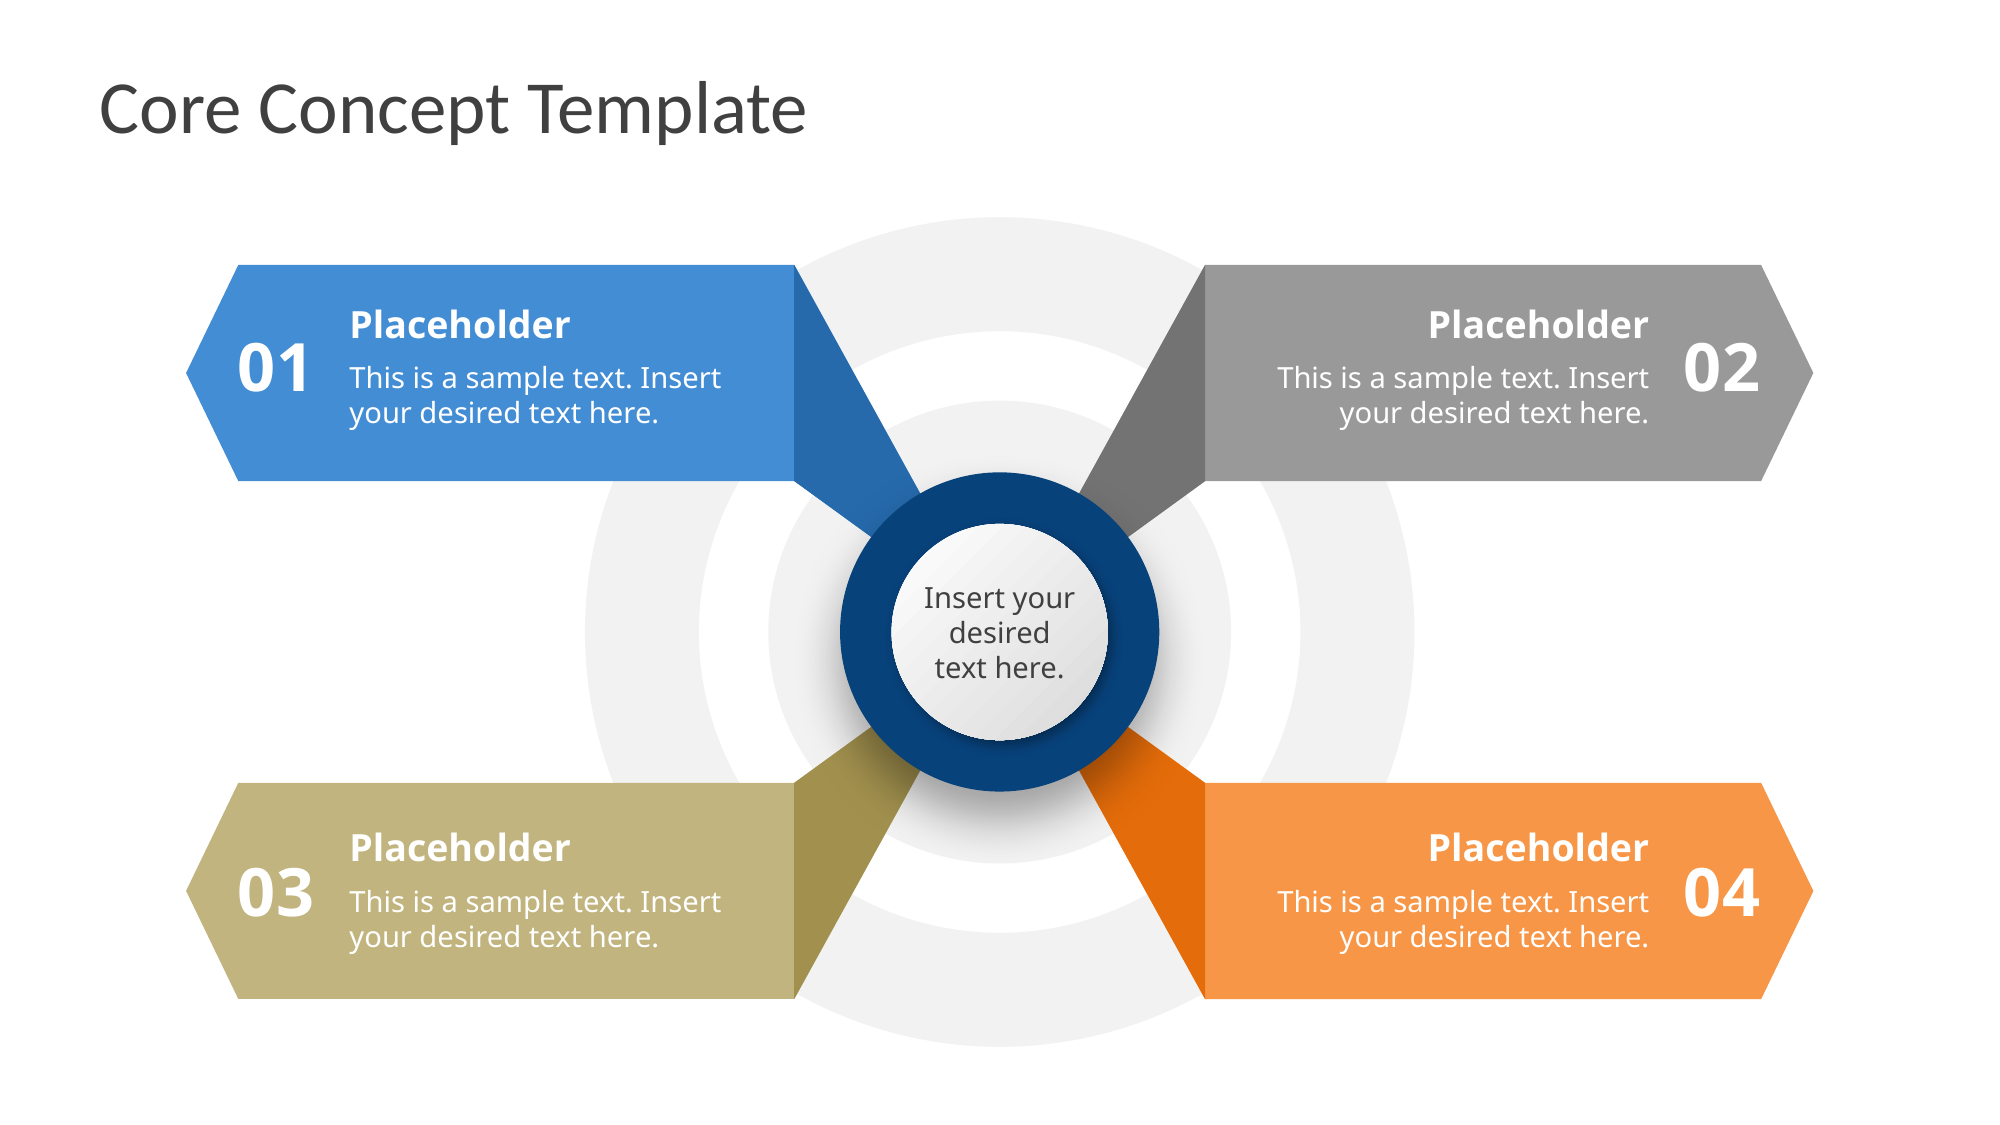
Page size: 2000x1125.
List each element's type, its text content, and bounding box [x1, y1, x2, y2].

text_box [349, 823, 755, 954]
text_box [584, 216, 1415, 1048]
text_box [1244, 300, 1650, 431]
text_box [349, 300, 755, 431]
title Core Concept Template [99, 45, 1900, 162]
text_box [1244, 823, 1650, 954]
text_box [185, 638, 994, 1000]
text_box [1006, 638, 1814, 1000]
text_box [185, 264, 994, 626]
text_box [1006, 264, 1814, 626]
